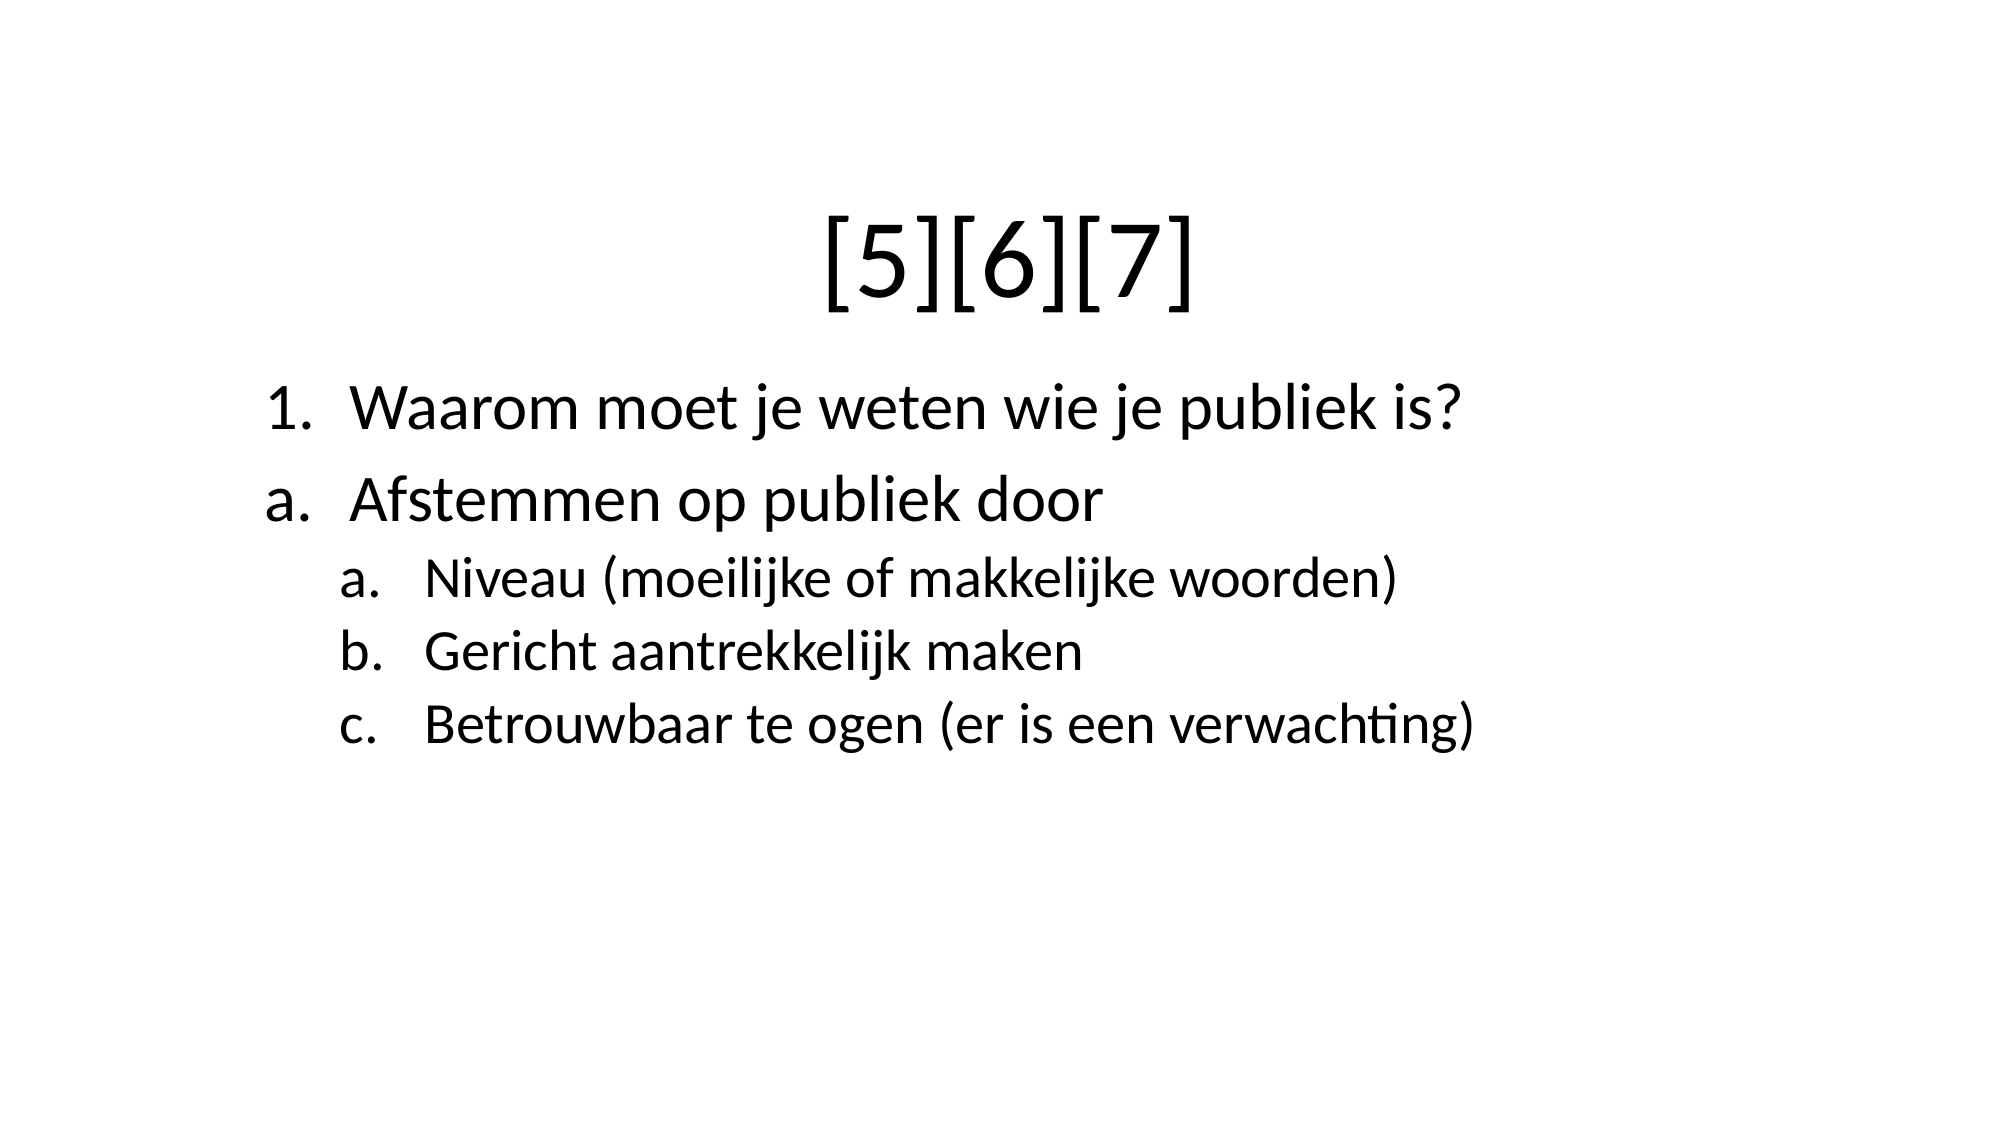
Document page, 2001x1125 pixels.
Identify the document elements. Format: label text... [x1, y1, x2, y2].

subtitle Waarom moet je weten wie je publiek is? Afstemmen op publiek door Niveau (moeilijke of makkelijke woorden) Gericht aantrekkelijk maken Betrouwbaar te ogen (er is een verwachting) [249, 364, 1849, 971]
title [5][6][7] [249, 184, 1769, 330]
